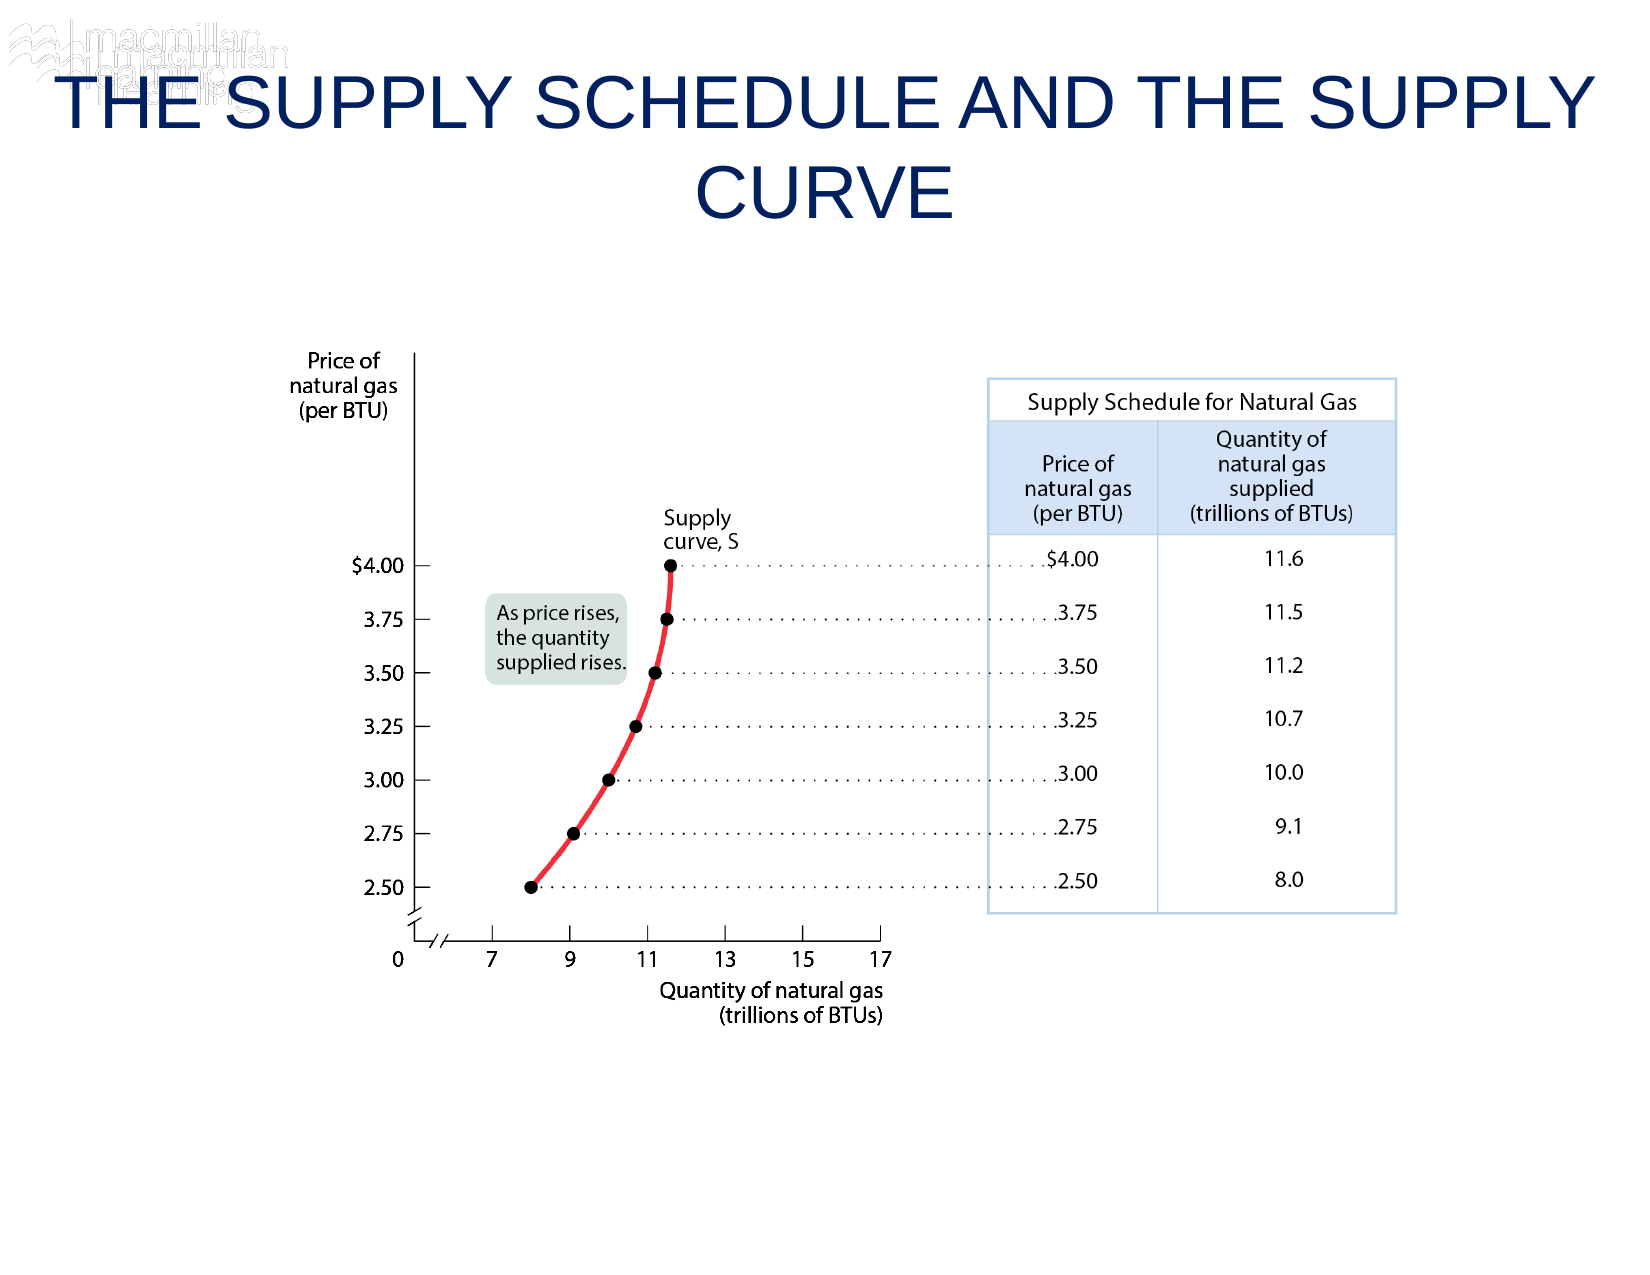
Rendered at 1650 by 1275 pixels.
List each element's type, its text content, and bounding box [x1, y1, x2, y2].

picture [9, 19, 288, 63]
title THE SUPPLY SCHEDULE AND THE SUPPLY CURVE [0, 63, 1650, 225]
picture [288, 348, 1421, 1029]
